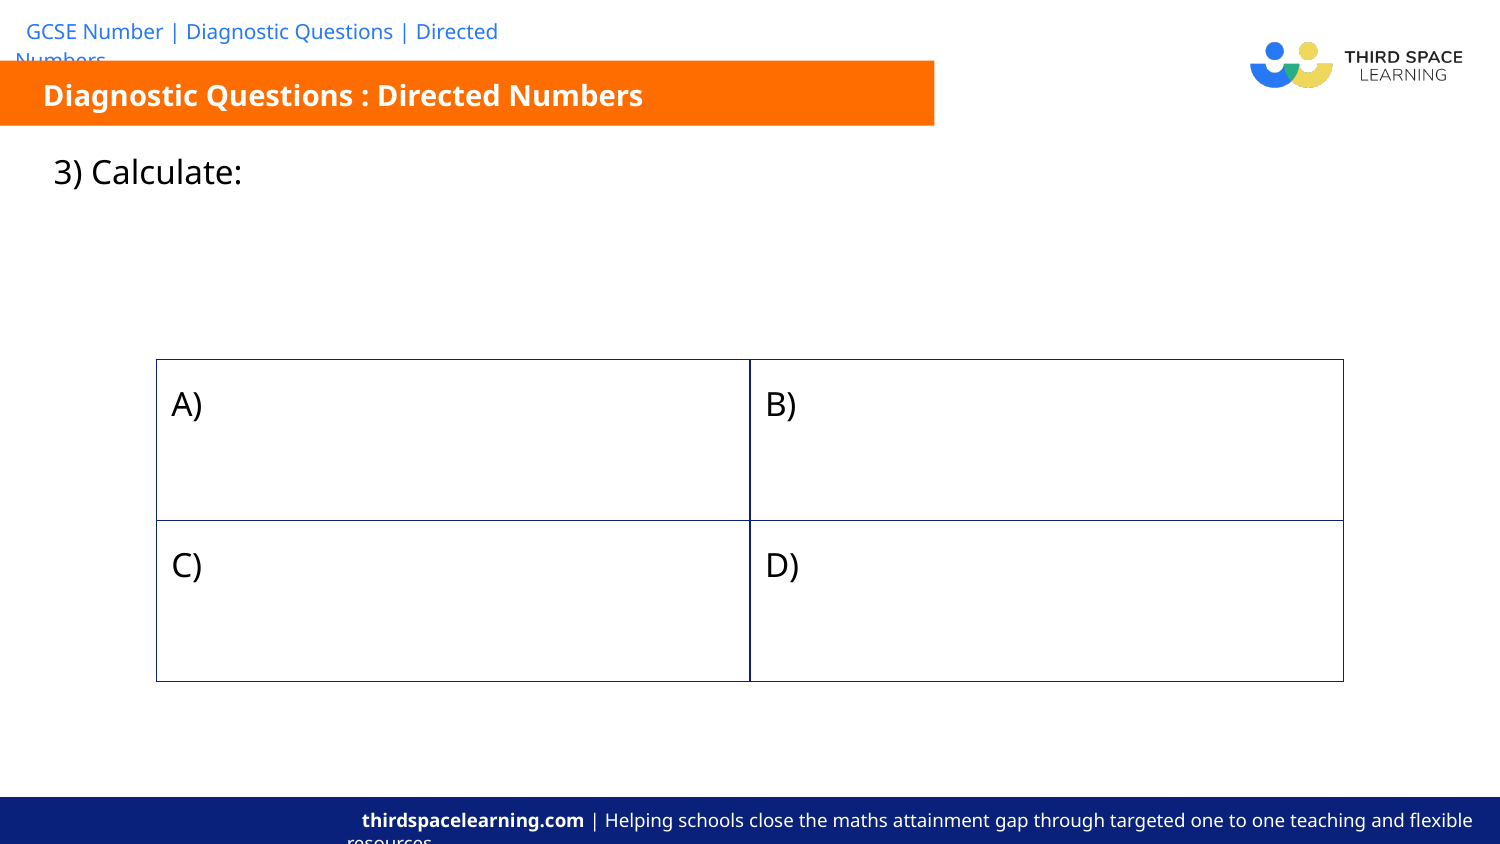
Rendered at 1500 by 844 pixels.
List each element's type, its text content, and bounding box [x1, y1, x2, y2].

text_box Diagnostic Questions : Directed Numbers [27, 61, 778, 127]
picture [1250, 33, 1465, 99]
